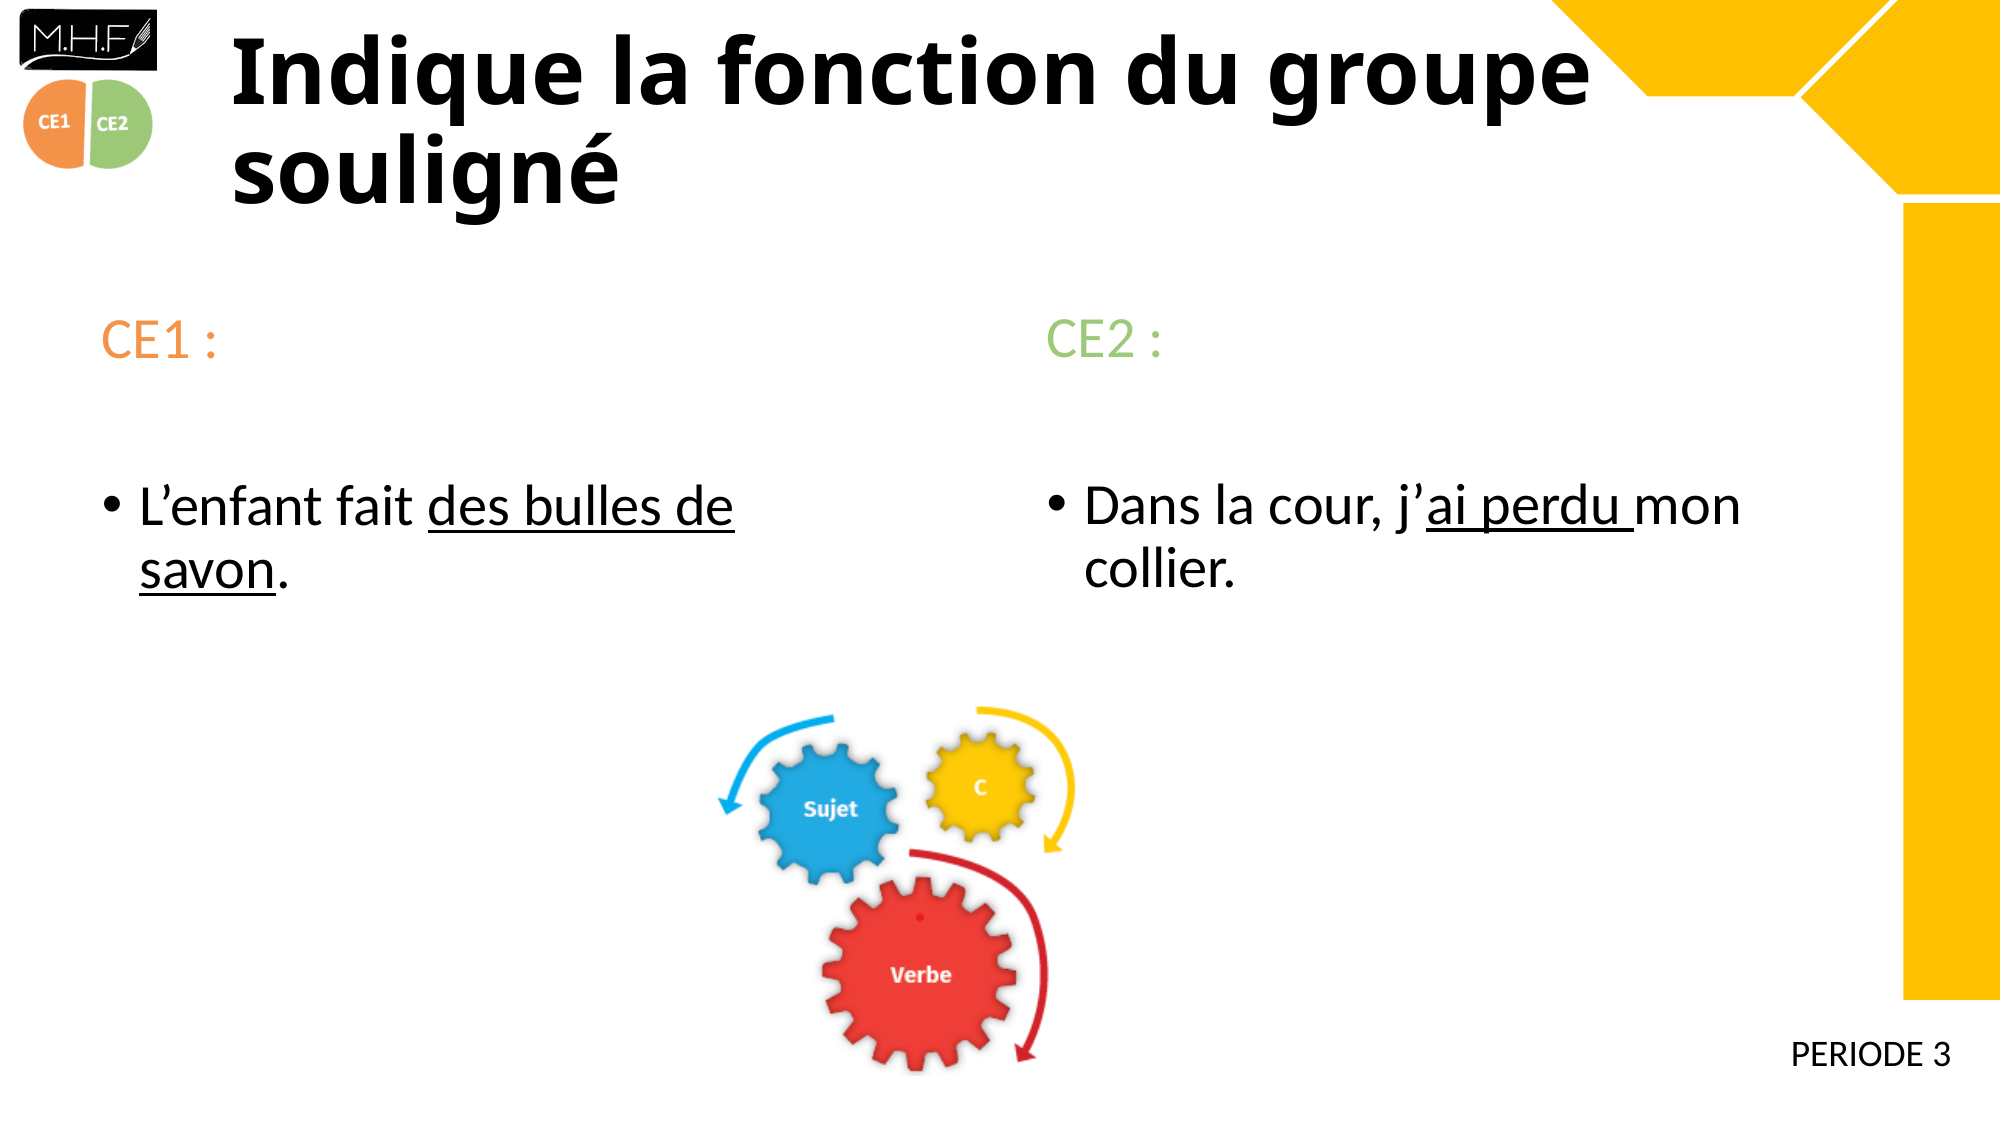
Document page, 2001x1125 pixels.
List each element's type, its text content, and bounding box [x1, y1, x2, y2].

text_box PERIODE 3 [1362, 1021, 1967, 1125]
text_box [1902, 202, 2000, 1001]
text_box [1549, 0, 1892, 98]
list CE1 : L’enfant fait des bulles de savon. [86, 300, 897, 1015]
text_box CE2 : Dans la cour, j’ai perdu mon collier. [1031, 299, 1853, 1014]
picture [711, 693, 1083, 1076]
text_box [1799, 0, 2000, 196]
title Indique la fonction du groupe souligné [216, 15, 1763, 233]
picture [1, 7, 177, 207]
